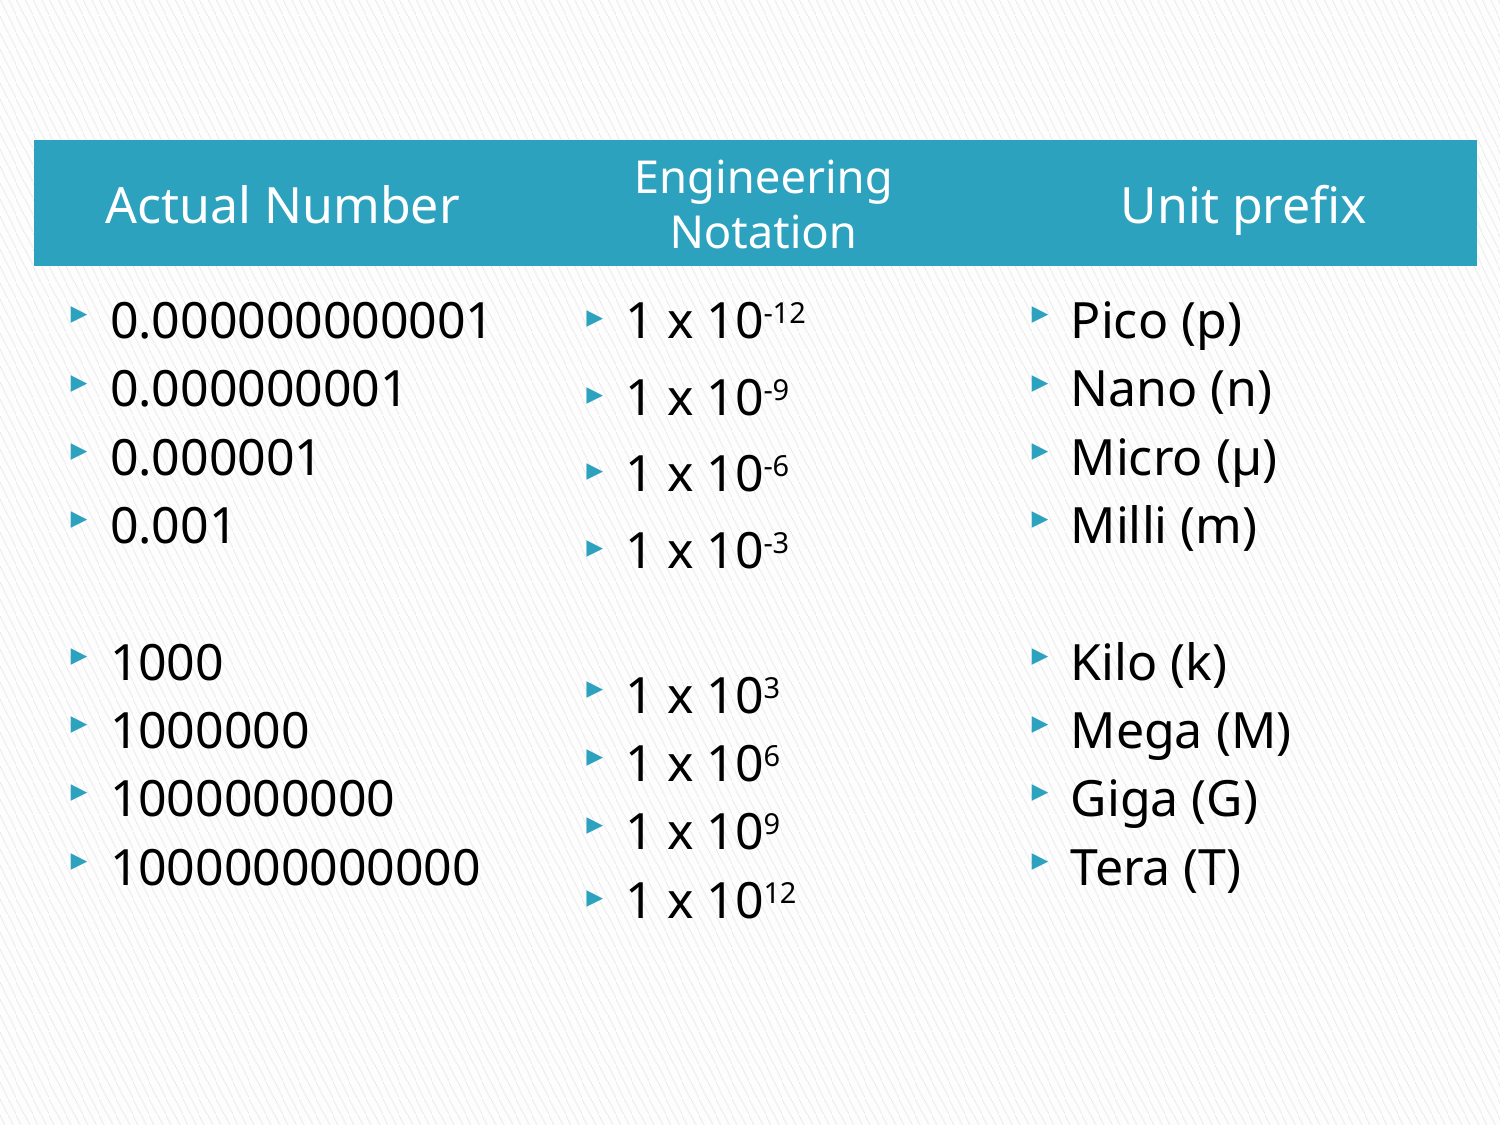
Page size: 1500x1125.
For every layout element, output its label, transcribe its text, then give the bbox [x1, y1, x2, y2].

list Unit prefix [995, 140, 1477, 266]
list Actual Number [34, 140, 515, 266]
list 1 x 10-12 1 x 10-9 1 x 10-6 1 x 10-3 1 x 103 1 x 106 1 x 109 1 x 1012 [550, 281, 985, 914]
list Engineering Notation [515, 140, 995, 266]
list Pico (p) Nano (n) Micro (µ) Milli (m) Kilo (k) Mega (M) Giga (G) Tera (T) [996, 281, 1477, 914]
list 0.000000000001 0.000000001 0.000001 0.001 1000 1000000 1000000000 1000000000000 [35, 281, 550, 914]
